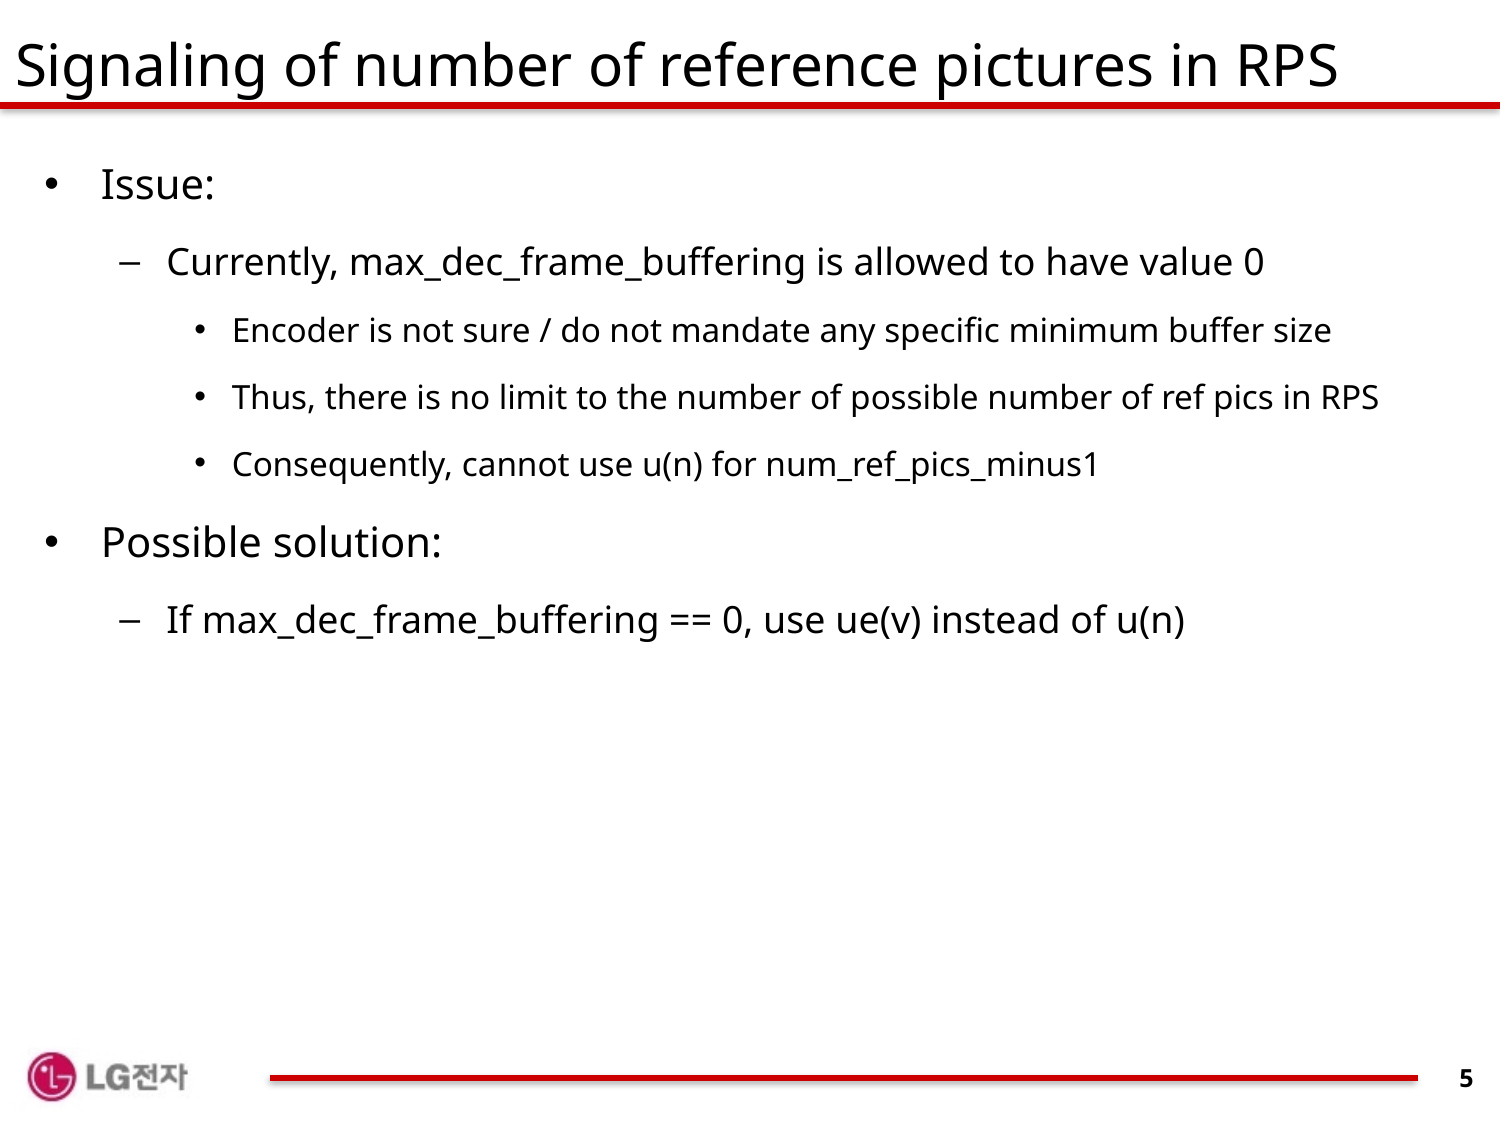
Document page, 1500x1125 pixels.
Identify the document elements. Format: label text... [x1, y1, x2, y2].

slide_number 5 [1417, 1054, 1489, 1114]
picture [0, 1037, 249, 1125]
list Issue: Currently, max_dec_frame_buffering is allowed to have value 0 Encoder is not sure / do not mandate any specific minimum buffer size Thus, there is no limit to the number of possible number of ref pics in RPS Consequently, cannot use u(n) for num_ref_pics_minus1 Possible solution: If max_dec_frame_buffering == 0, use ue(v) instead of u(n) [29, 125, 1471, 1059]
title Signaling of number of reference pictures in RPS [0, 32, 1500, 94]
